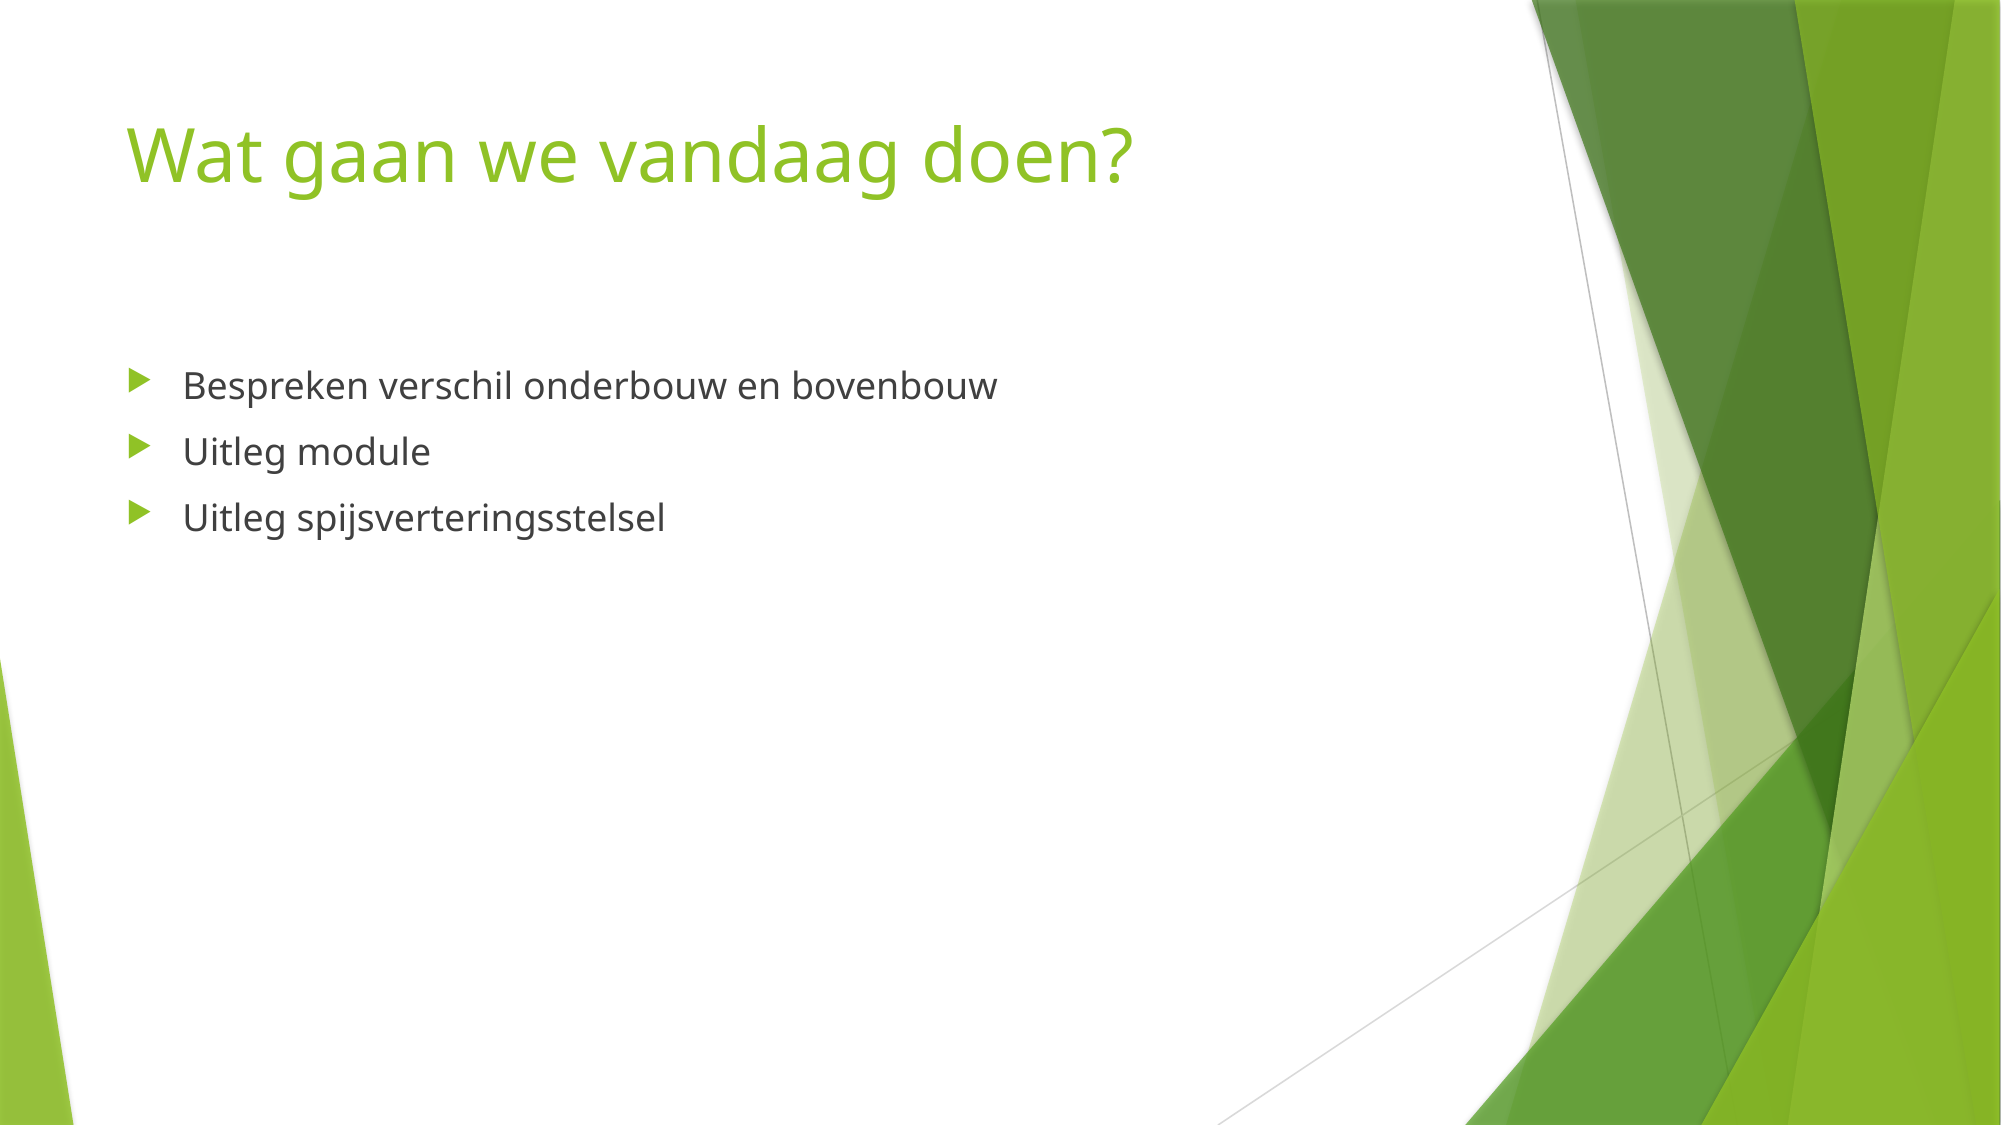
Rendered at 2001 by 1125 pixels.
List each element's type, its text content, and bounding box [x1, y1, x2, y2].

title Wat gaan we vandaag doen? [111, 99, 1522, 317]
list Bespreken verschil onderbouw en bovenbouw Uitleg module Uitleg spijsverteringsstelsel [111, 354, 1522, 992]
